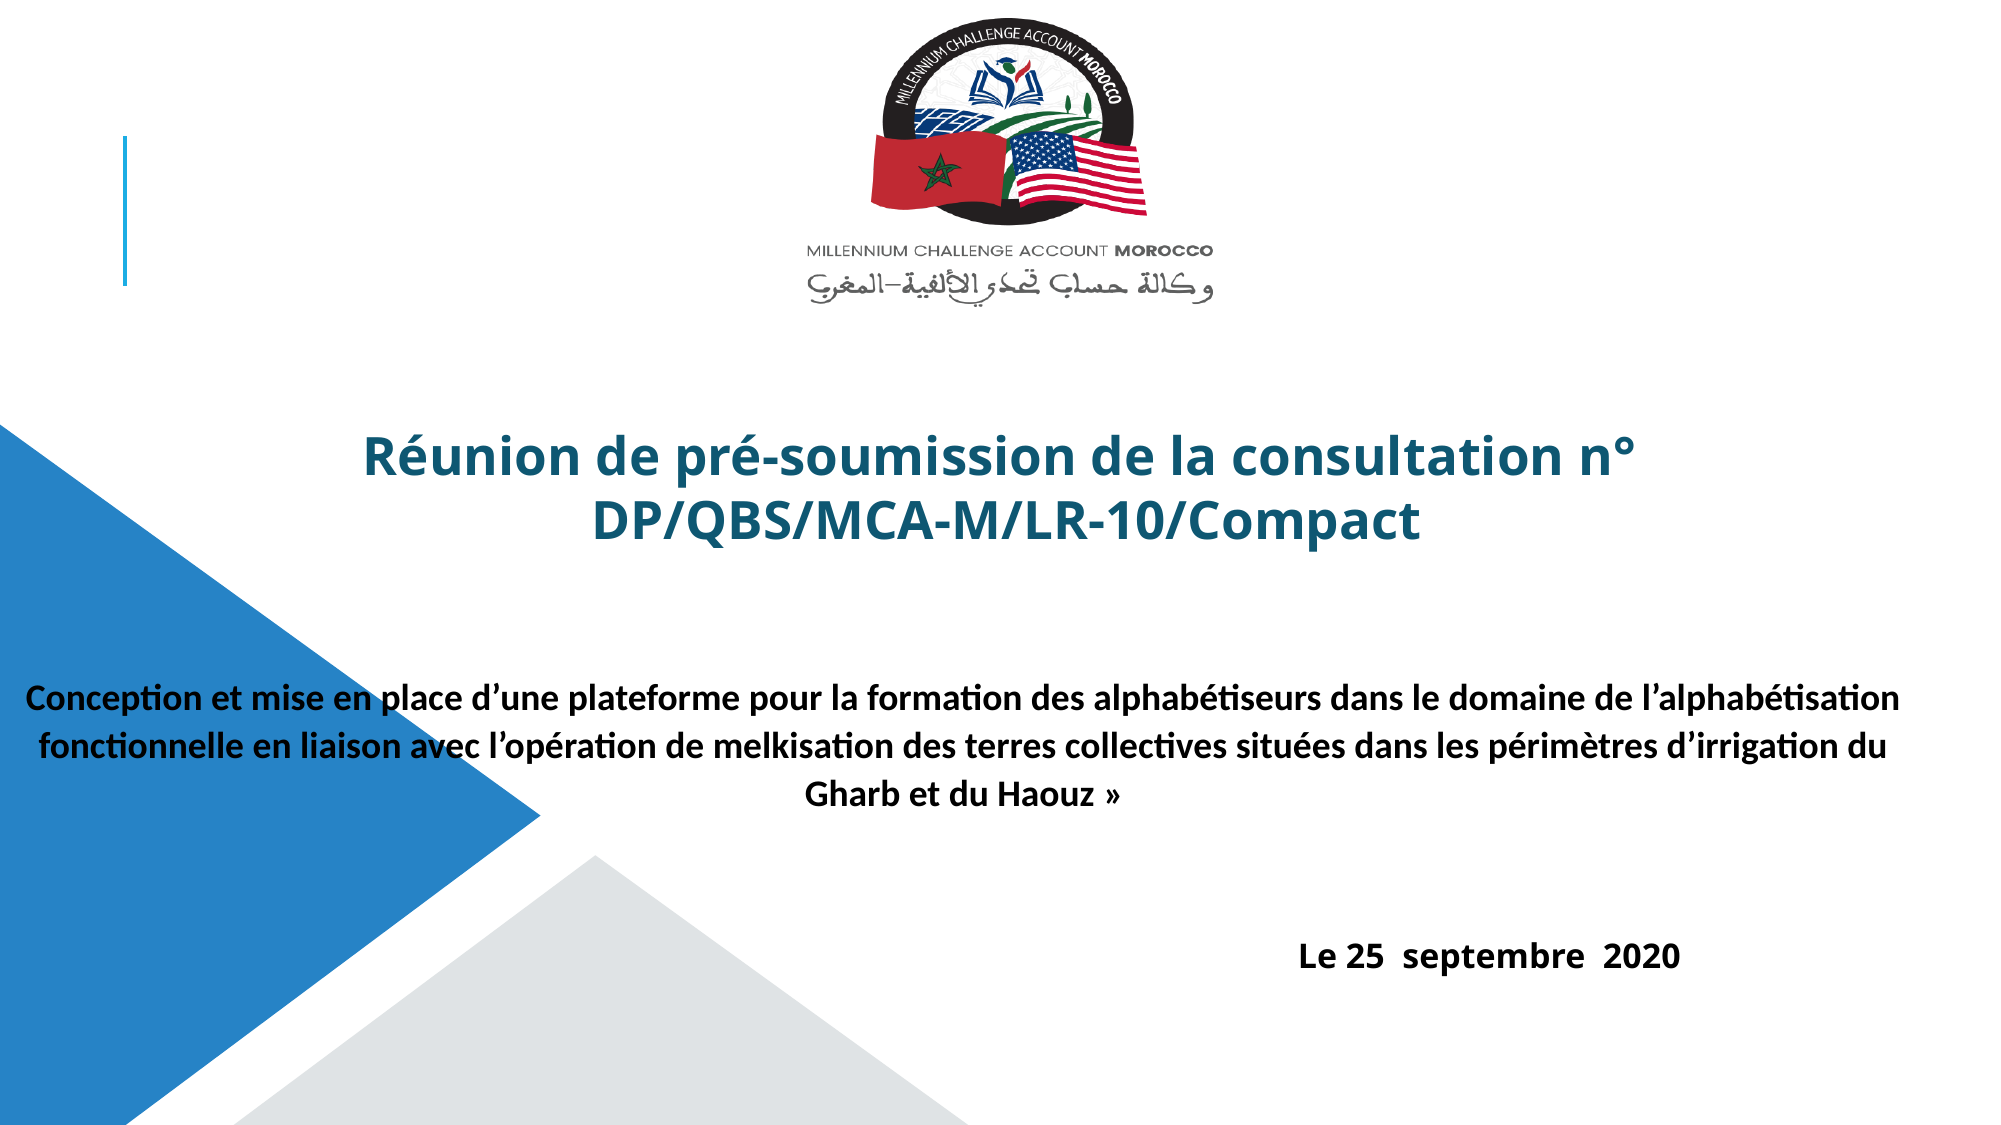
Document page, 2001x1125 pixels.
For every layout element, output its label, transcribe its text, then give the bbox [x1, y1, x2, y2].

picture [795, 9, 1224, 314]
text_box Réunion de pré-soumission de la consultation n° DP/QBS/MCA-M/LR-10/Compact Conception et mise en place d’une plateforme pour la formation des alphabétiseurs dans le domaine de l’alphabétisation fonctionnelle en liaison avec l’opération de melkisation des terres collectives situées dans les périmètres d’irrigation du Gharb et du Haouz » Le 25 septembre 2020 [0, 34, 2000, 1029]
